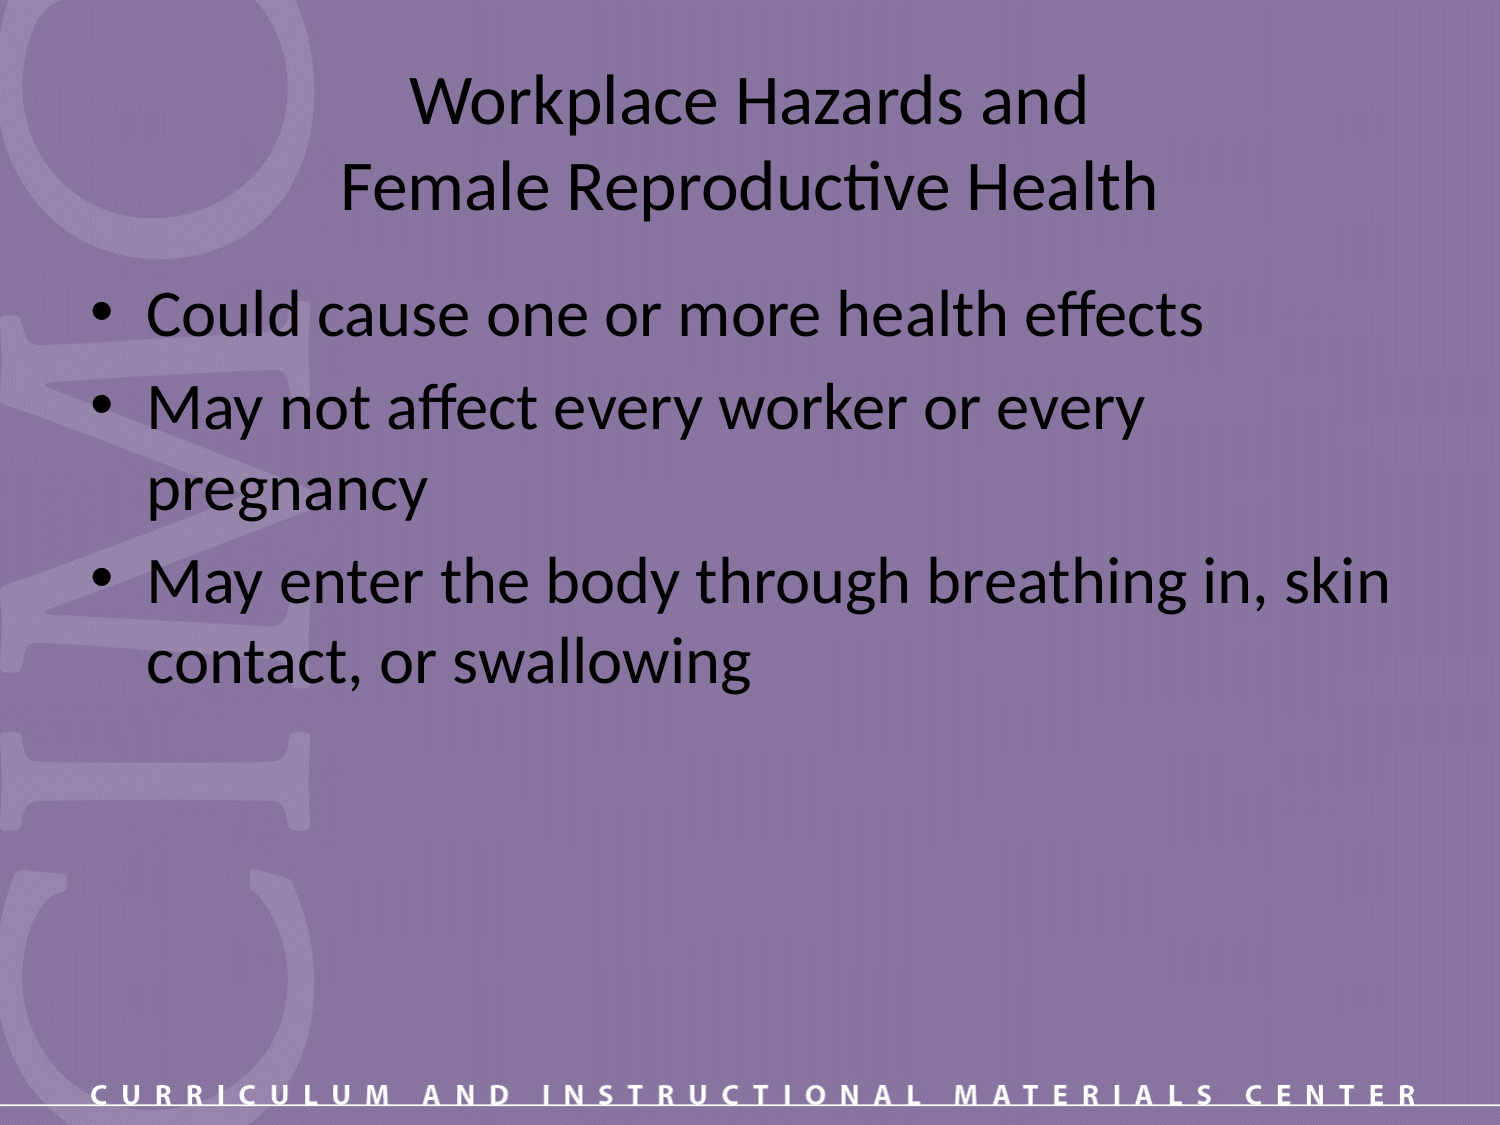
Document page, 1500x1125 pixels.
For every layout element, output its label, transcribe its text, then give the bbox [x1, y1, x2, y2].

title Workplace Hazards and Female Reproductive Health [75, 45, 1425, 233]
list Could cause one or more health effects May not affect every worker or every pregnancy May enter the body through breathing in, skin contact, or swallowing [75, 262, 1425, 1005]
